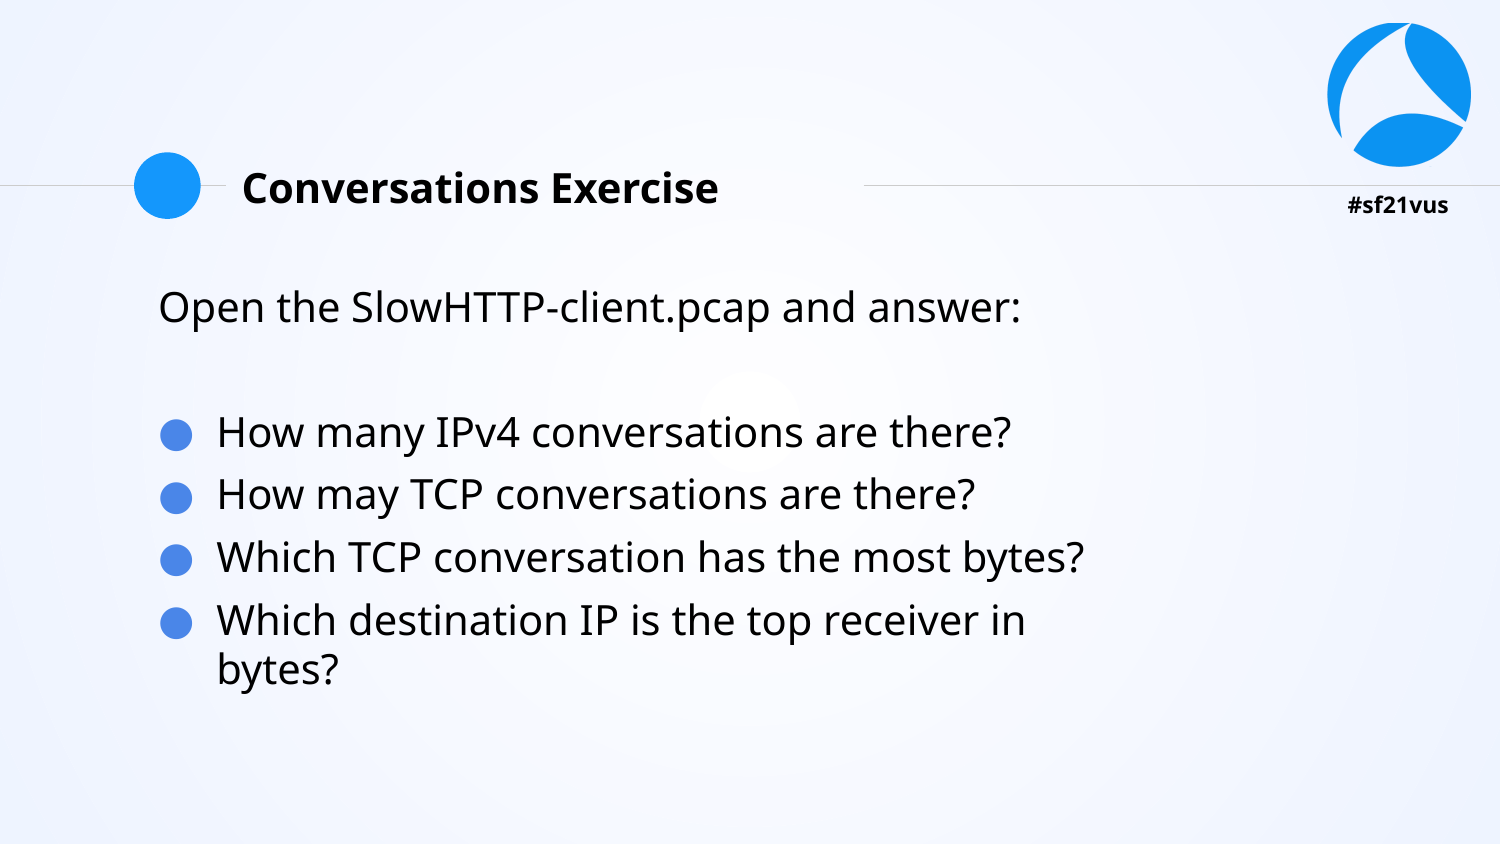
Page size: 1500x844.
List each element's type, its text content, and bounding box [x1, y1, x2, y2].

list Open the SlowHTTP-client.pcap and answer: How many IPv4 conversations are there? How may TCP conversations are there? Which TCP conversation has the most bytes? Which destination IP is the top receiver in bytes? [126, 265, 1163, 796]
picture [1327, 23, 1471, 167]
title Conversations Exercise [226, 151, 863, 223]
